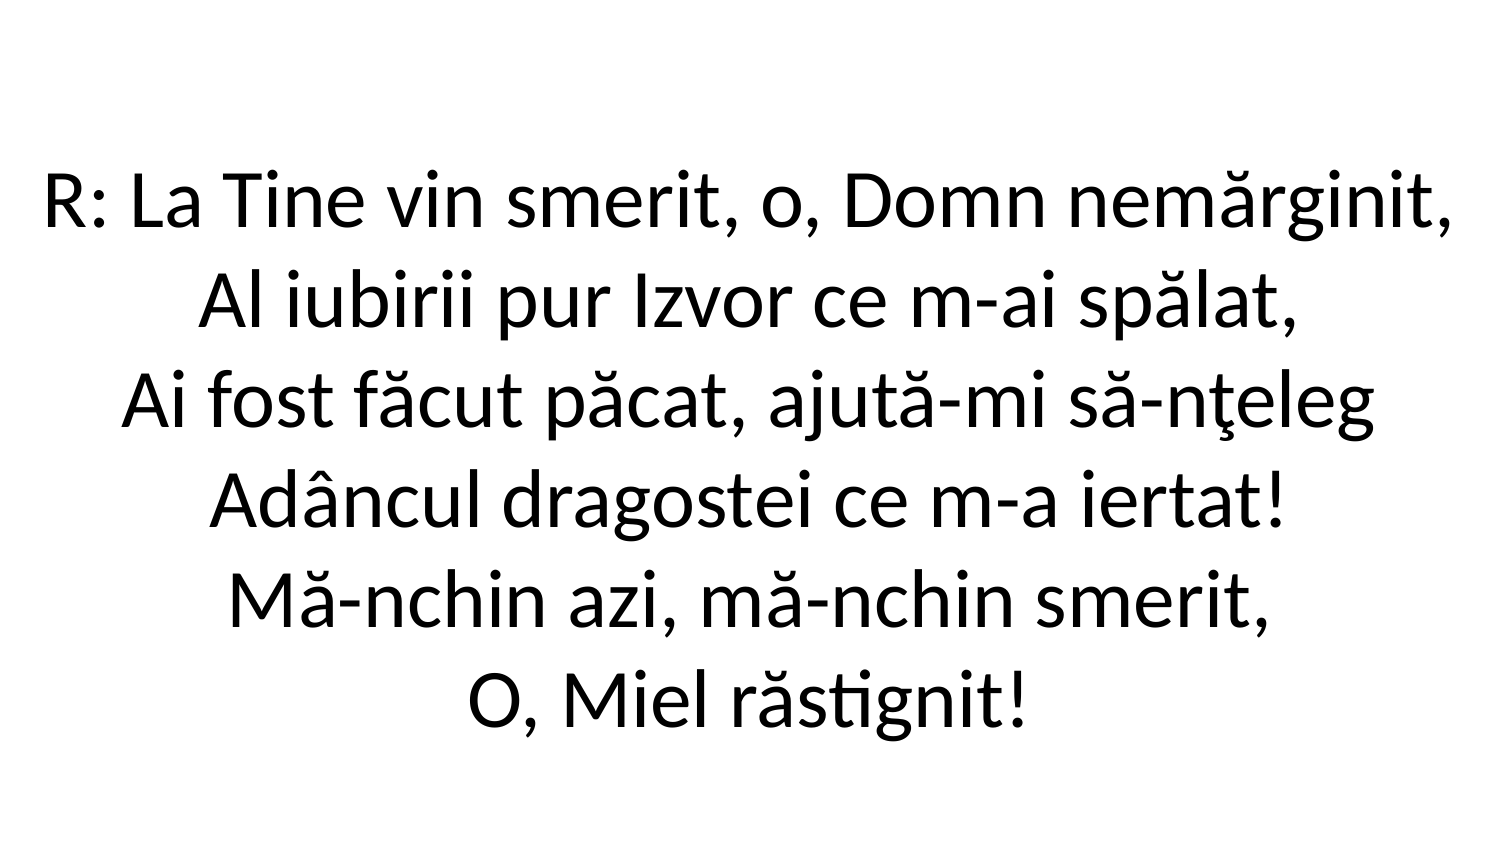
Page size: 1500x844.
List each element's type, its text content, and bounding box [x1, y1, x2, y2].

text_box R: La Tine vin smerit, o, Domn nemărginit, Al iubirii pur Izvor ce m-ai spălat, Ai fost făcut păcat, ajută-mi să-nţeleg Adâncul dragostei ce m-a iertat! Mă-nchin azi, mă-nchin smerit, O, Miel răstignit! [28, 92, 1472, 752]
